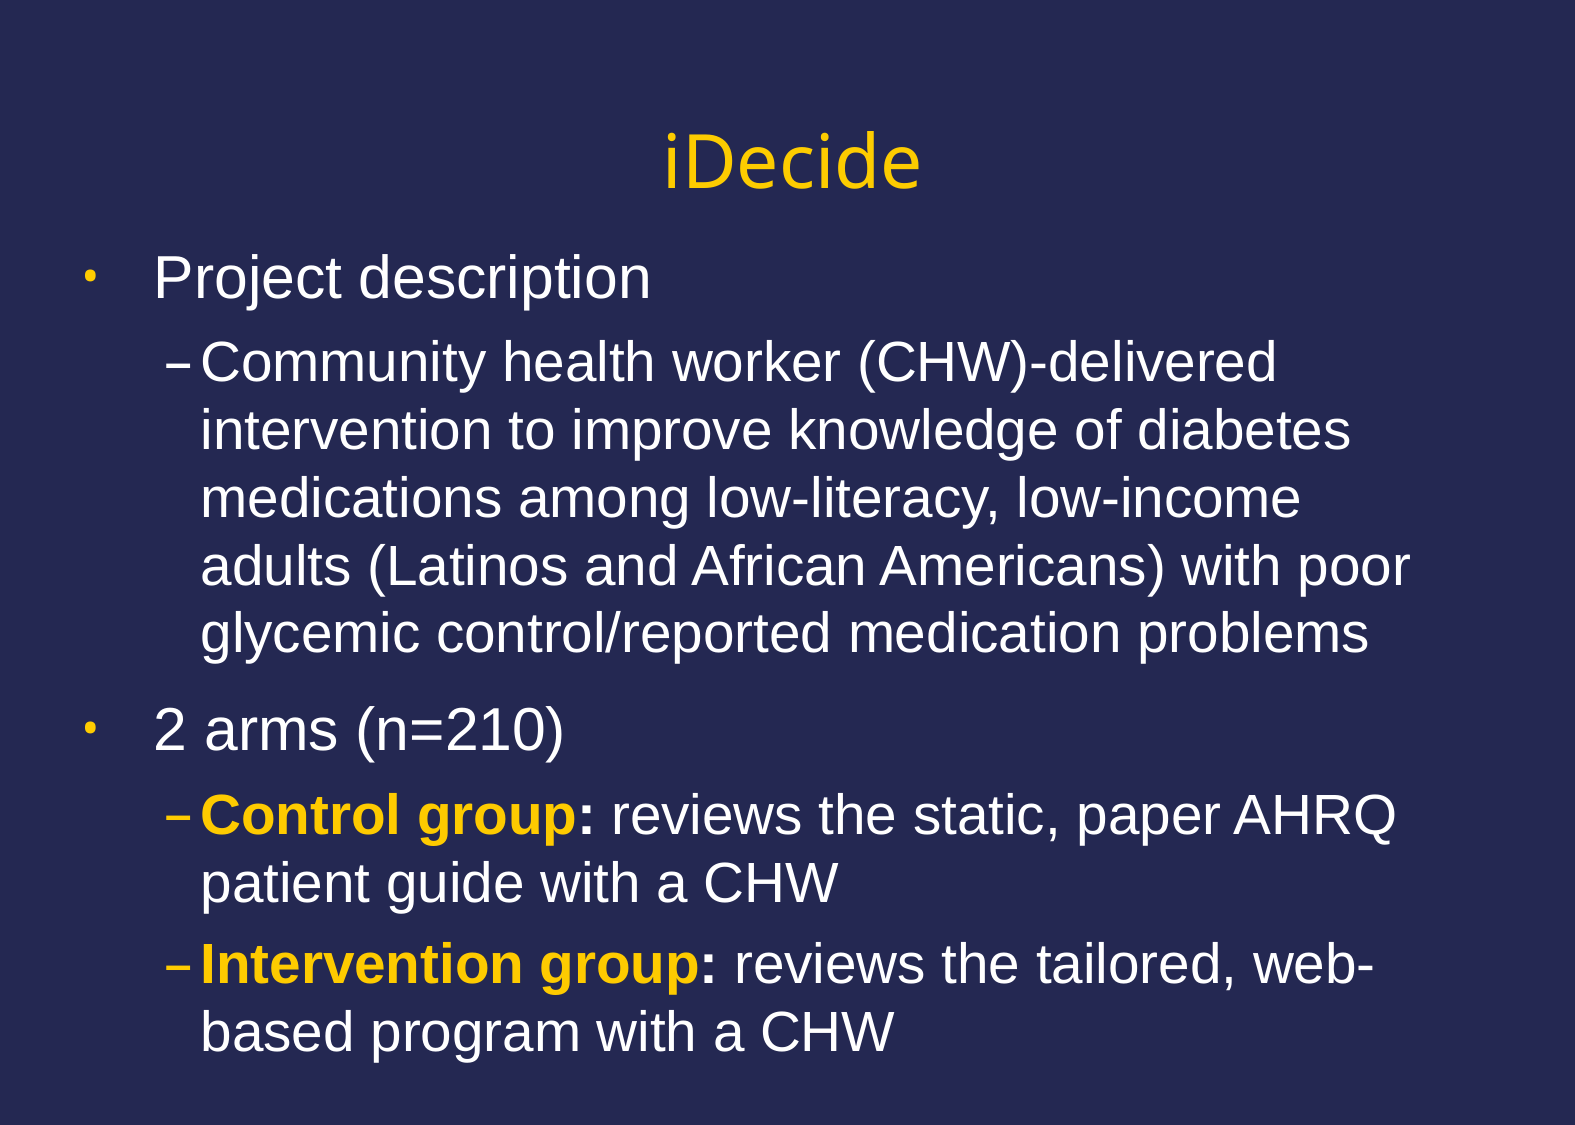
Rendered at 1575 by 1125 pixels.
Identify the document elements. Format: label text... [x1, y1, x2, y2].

list Project description Community health worker (CHW)-delivered intervention to improve knowledge of diabetes medications among low-literacy, low-income adults (Latinos and African Americans) with poor glycemic control/reported medication problems 2 arms (n=210) Control group: reviews the static, paper AHRQ patient guide with a CHW Intervention group: reviews the tailored, web-based program with a CHW [66, 237, 1463, 1125]
title iDecide [174, 20, 1398, 213]
